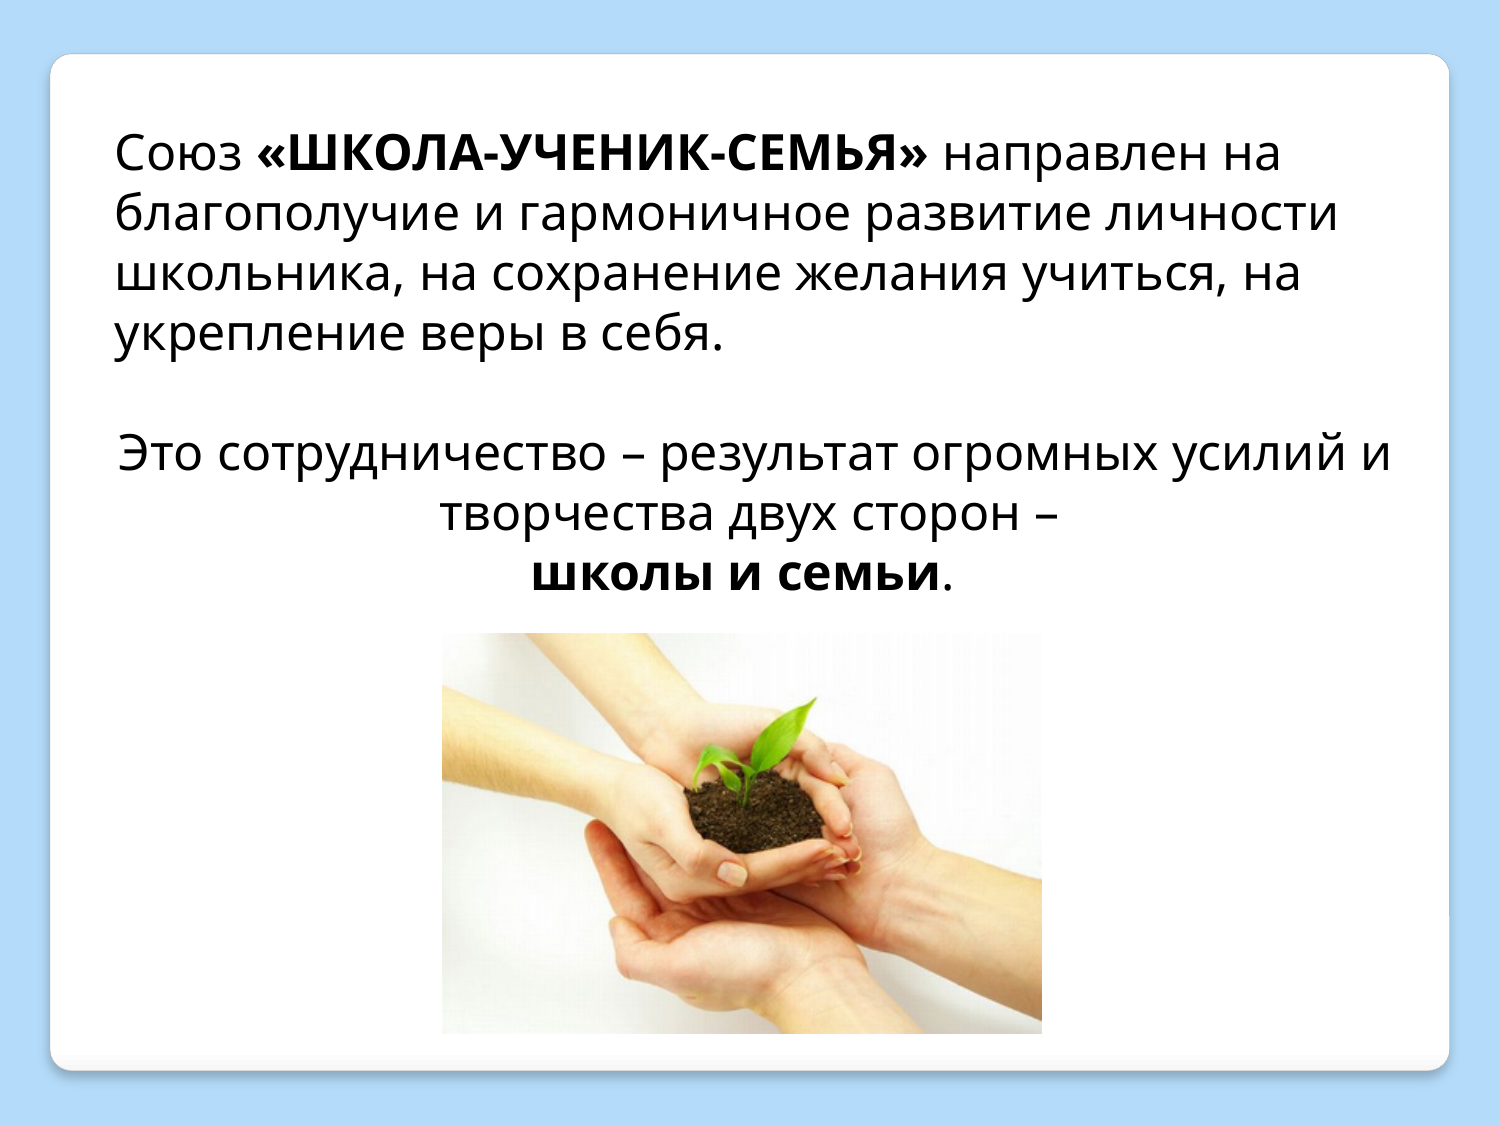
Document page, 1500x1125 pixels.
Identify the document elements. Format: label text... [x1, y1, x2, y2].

text_box Союз «ШКОЛА-УЧЕНИК-СЕМЬЯ» направлен на благополучие и гармоничное развитие личности школьника, на сохранение желания учиться, на укрепление веры в себя. Это сотрудничество – результат огромных усилий и творчества двух сторон – школы и семьи. [100, 113, 1412, 669]
picture [442, 632, 1042, 1034]
